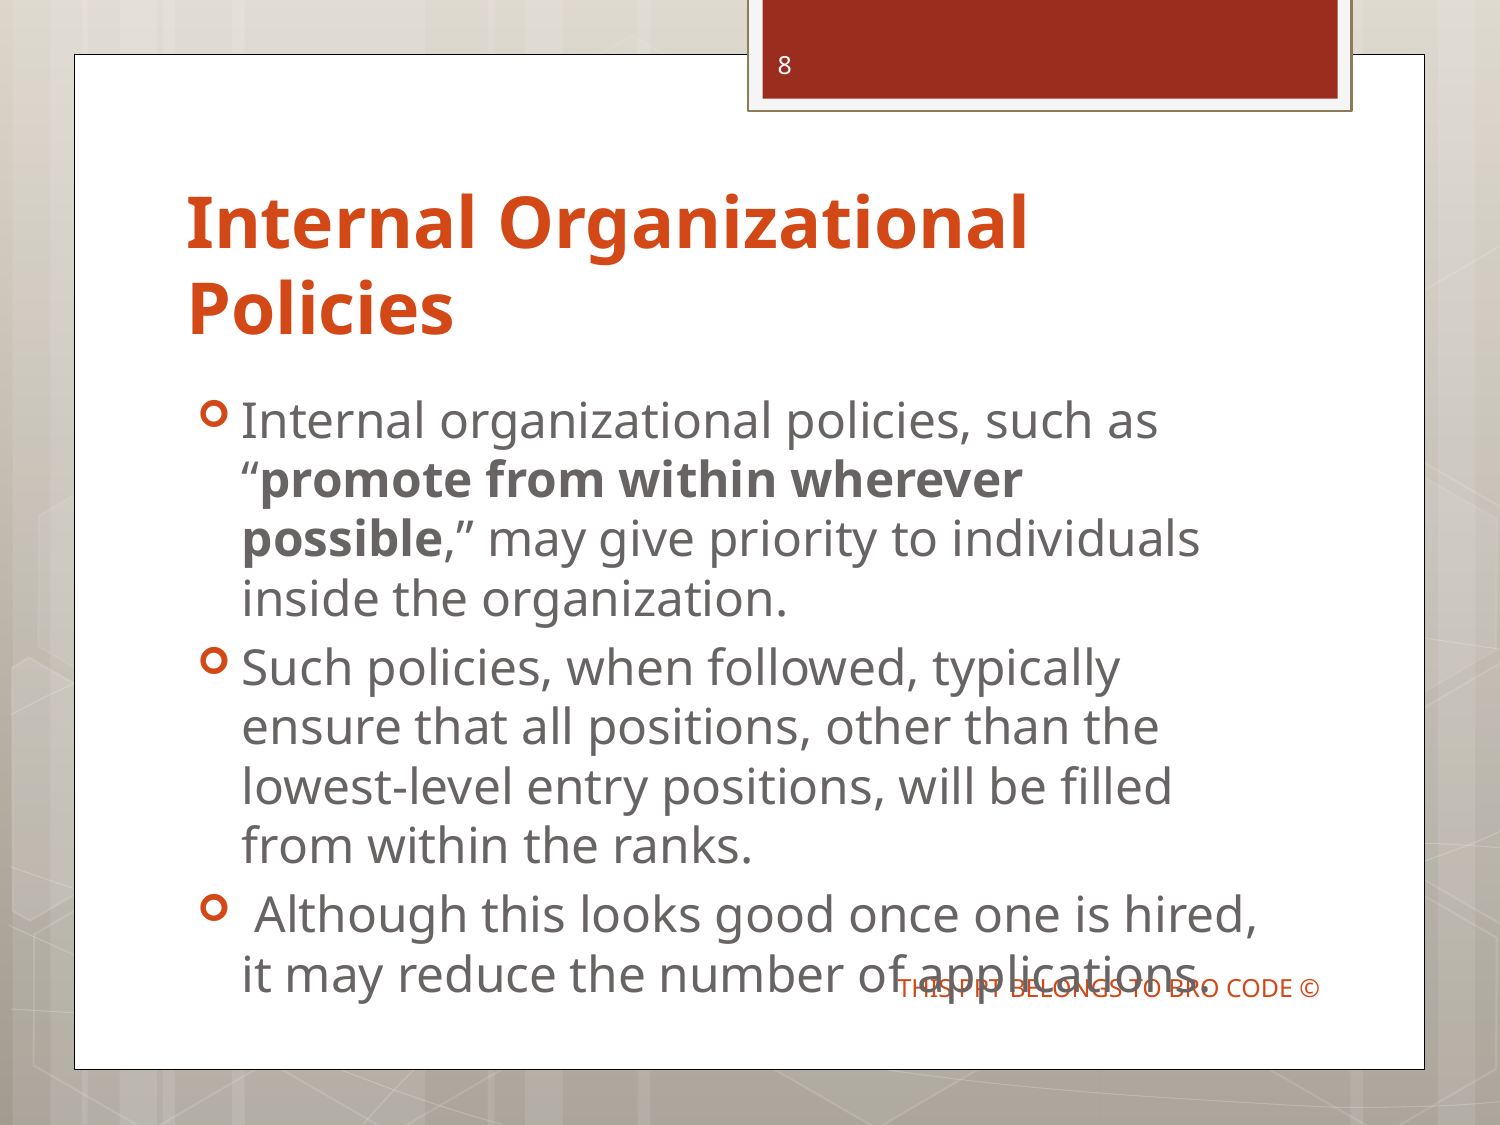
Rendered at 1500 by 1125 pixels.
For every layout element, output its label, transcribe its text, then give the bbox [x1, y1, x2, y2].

slide_number 8 [762, 36, 982, 97]
list Internal organizational policies, such as “promote from within wherever possible,” may give priority to individuals inside the organization. Such policies, when followed, typically ensure that all positions, other than the lowest-level entry positions, will be filled from within the ranks. Although this looks good once one is hired, it may reduce the number of applications. [171, 381, 1283, 1025]
title Internal Organizational Policies [171, 168, 1324, 357]
footer THIS PPT BELONGS TO BRO CODE © [761, 960, 1336, 1020]
